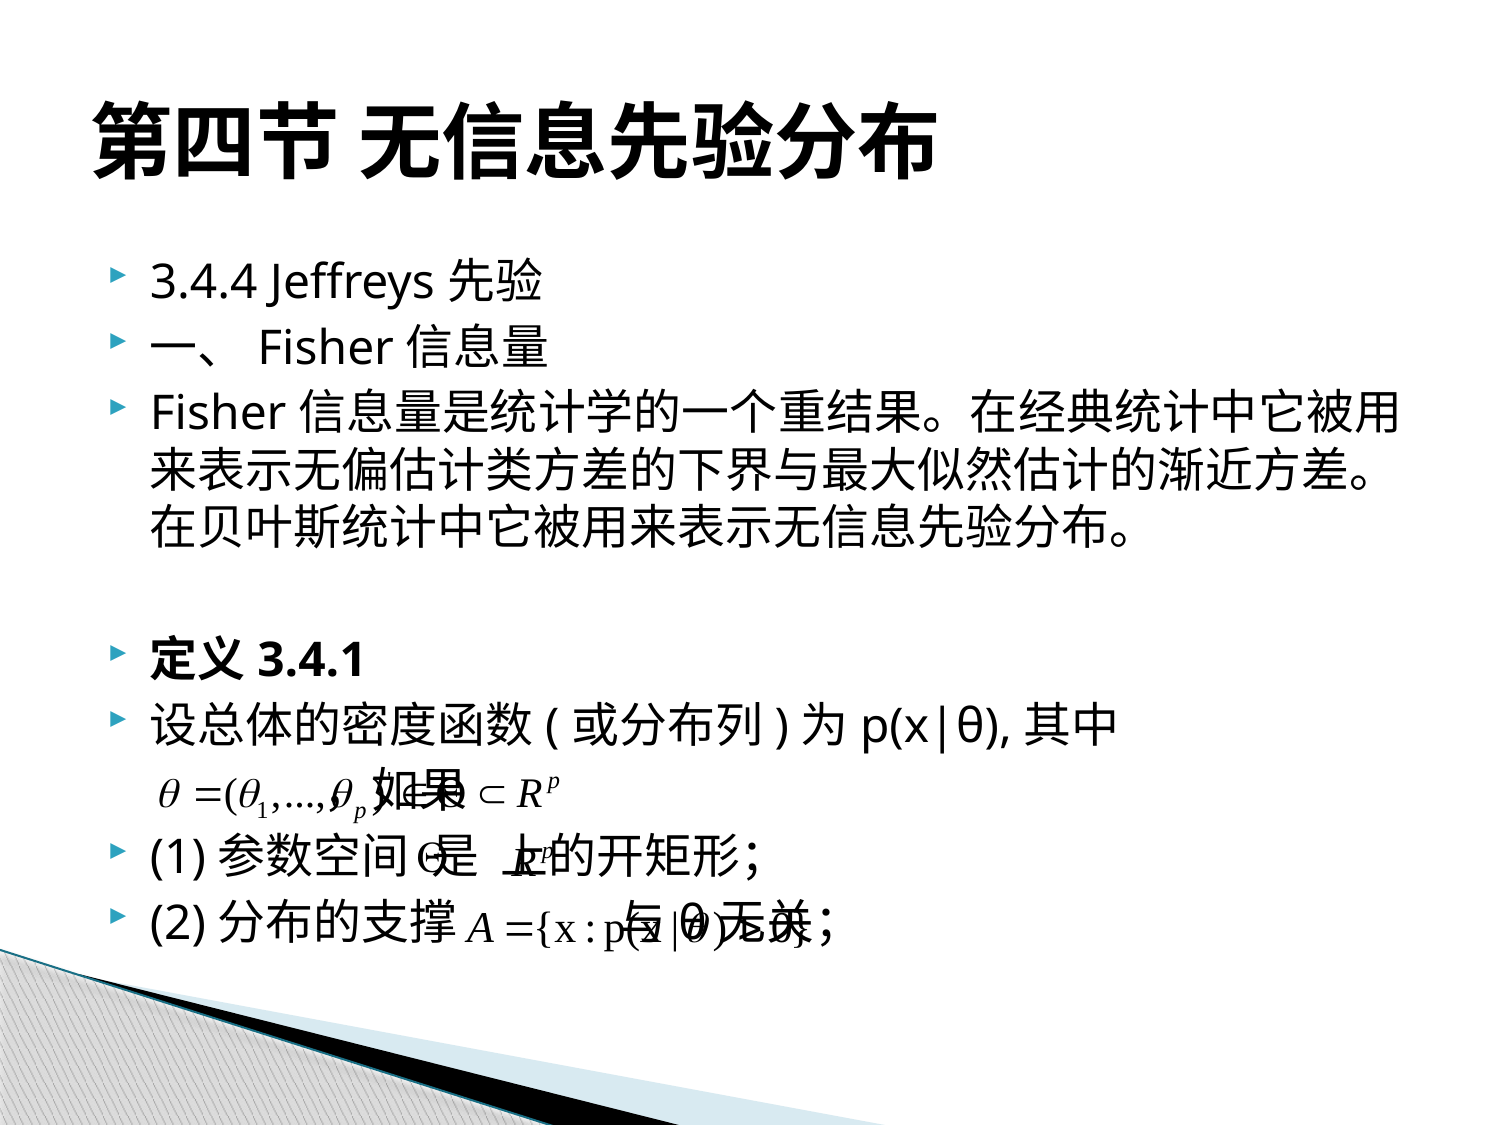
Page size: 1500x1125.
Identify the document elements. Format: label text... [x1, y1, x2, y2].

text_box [503, 831, 563, 884]
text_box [152, 761, 568, 833]
title 第四节 无信息先验分布 [75, 45, 1425, 233]
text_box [409, 831, 459, 884]
list 3.4.4 Jeffreys先验 一、Fisher信息量 Fisher信息量是统计学的一个重结果。在经典统计中它被用来表示无偏估计类方差的下界与最大似然估计的渐近方差。在贝叶斯统计中它被用来表示无信息先验分布。 定义3.4.1 设总体的密度函数(或分布列)为p(x|θ),其中 ，如果 (1)参数空间 是 上的开矩形； (2)分布的支撑 与θ无关； [75, 243, 1425, 1125]
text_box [456, 902, 817, 962]
